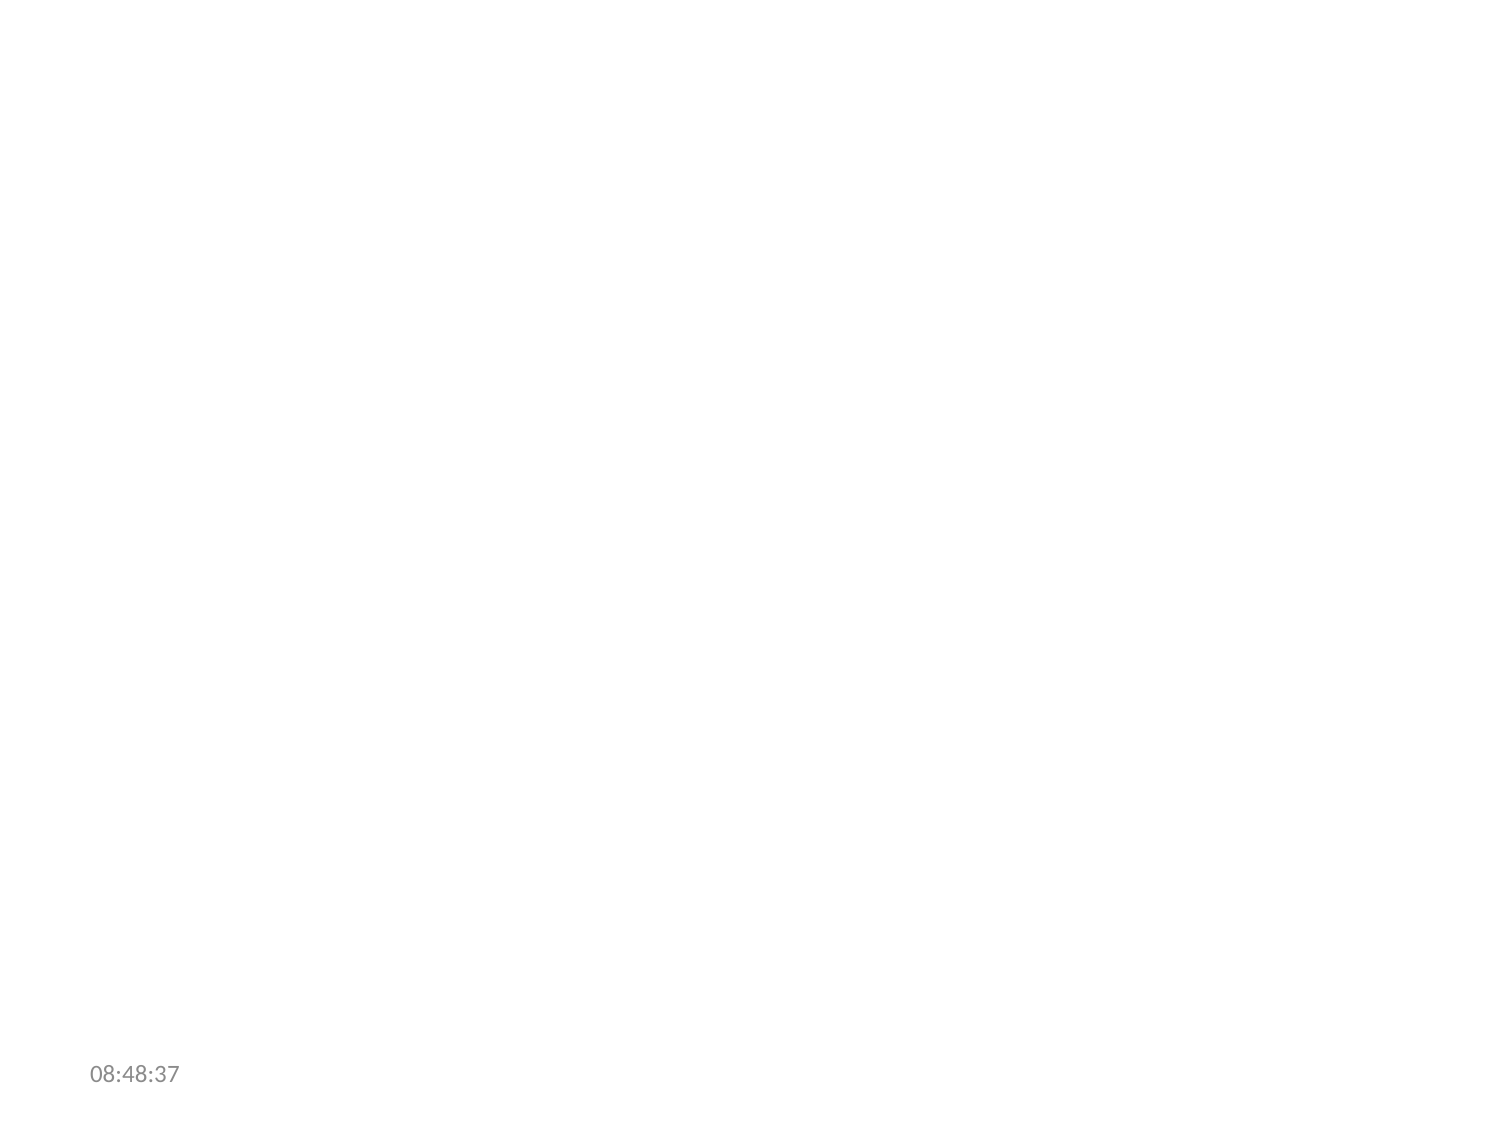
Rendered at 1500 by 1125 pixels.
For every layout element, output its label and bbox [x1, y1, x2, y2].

slide_number [75, 1042, 425, 1103]
